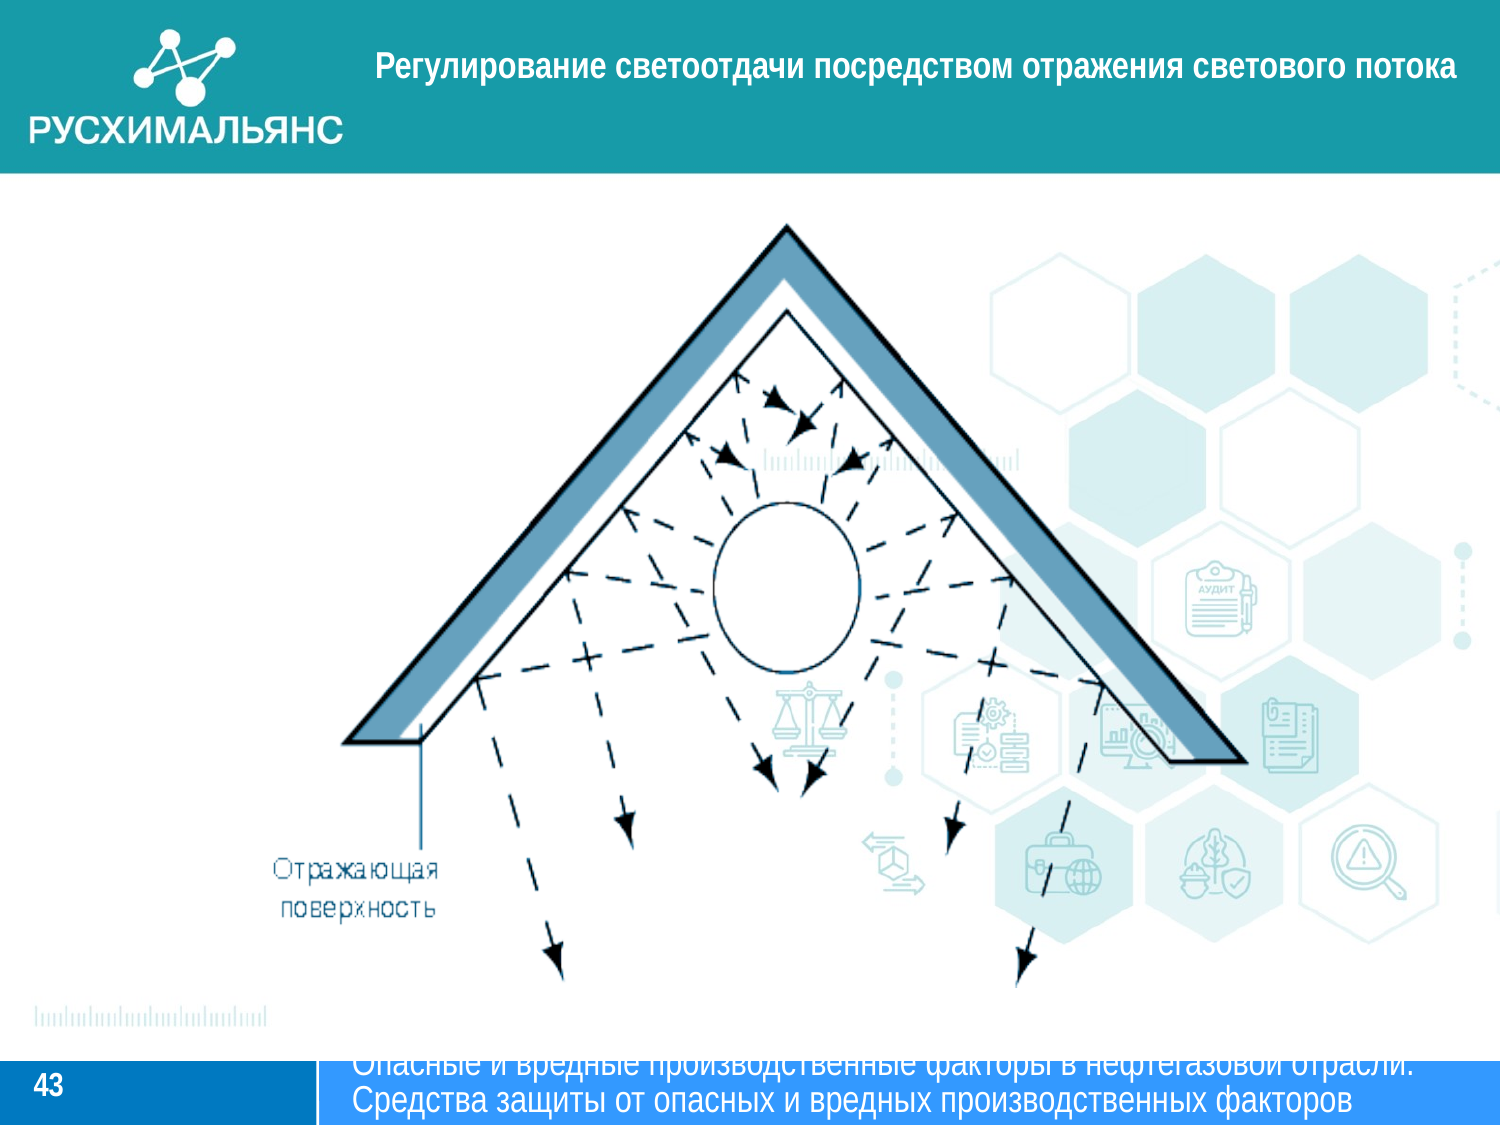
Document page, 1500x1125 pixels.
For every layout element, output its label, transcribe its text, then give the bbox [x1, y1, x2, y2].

slide_number 42 [33, 1068, 278, 1122]
picture [0, 0, 1500, 1061]
footer Опасные и вредные производственные факторы в нефтегазовой отрасли. Средства защиты от опасных и вредных производственных факторов [351, 1067, 1500, 1122]
